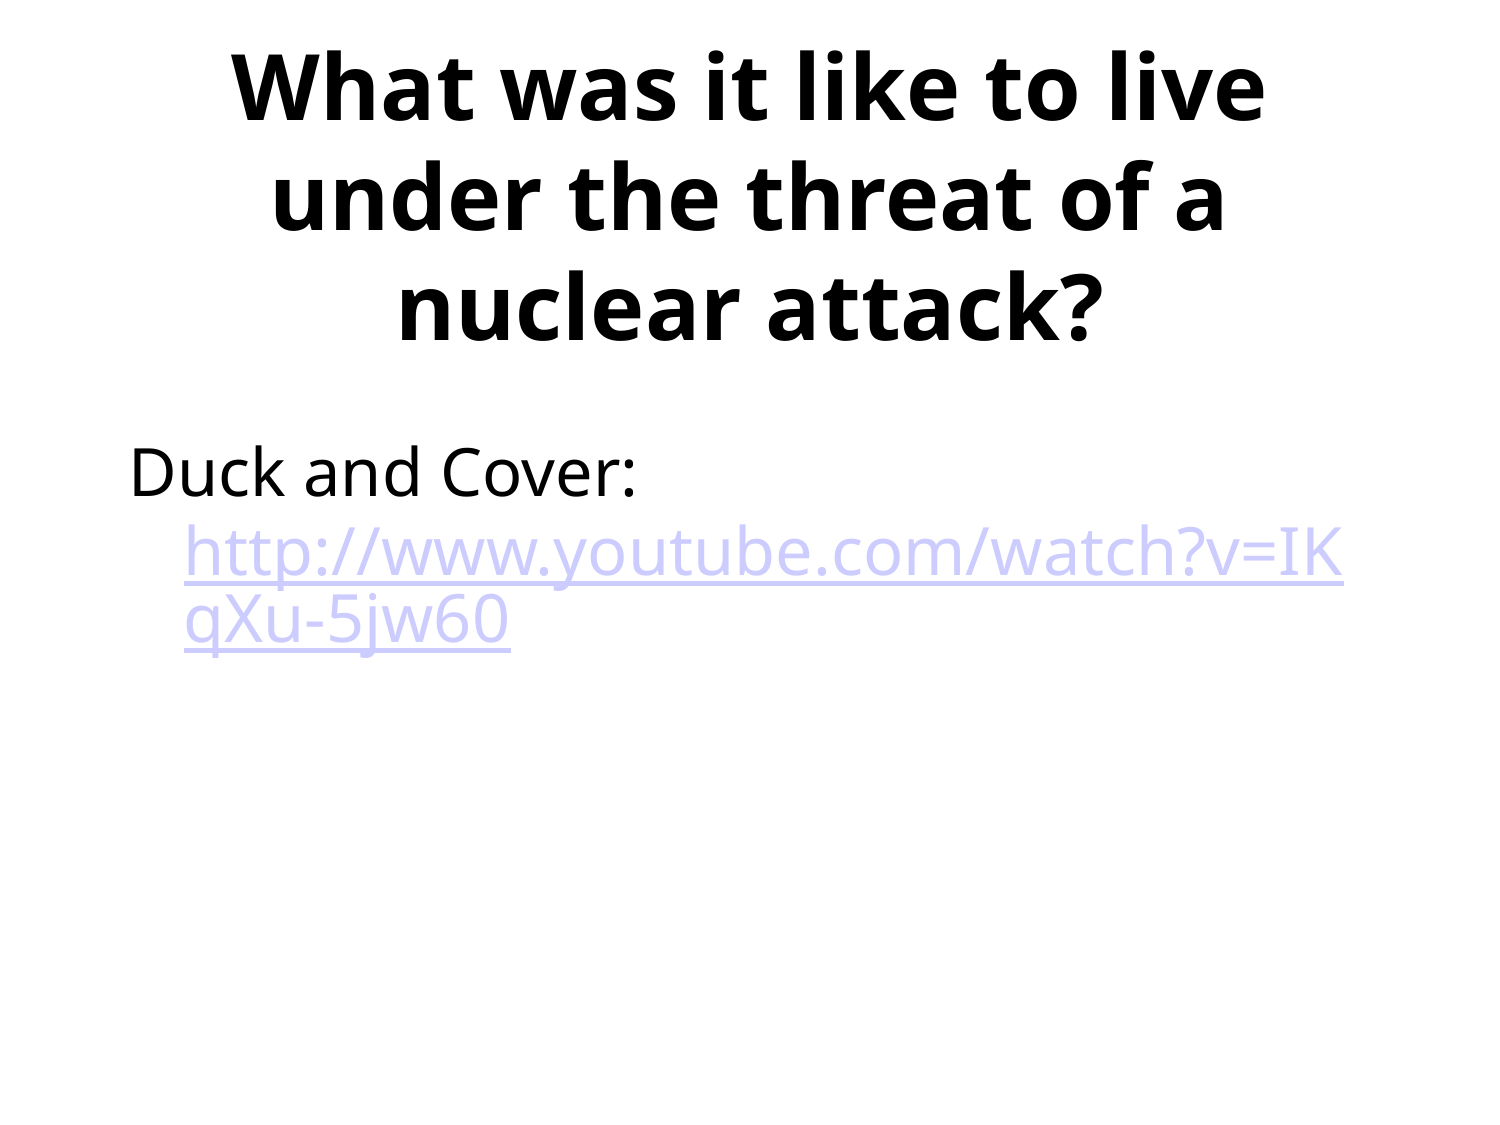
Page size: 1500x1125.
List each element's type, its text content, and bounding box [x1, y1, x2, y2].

title What was it like to live under the threat of a nuclear attack? [112, 21, 1388, 324]
list Duck and Cover: http://www.youtube.com/watch?v=IKqXu-5jw60 [112, 324, 1388, 1000]
